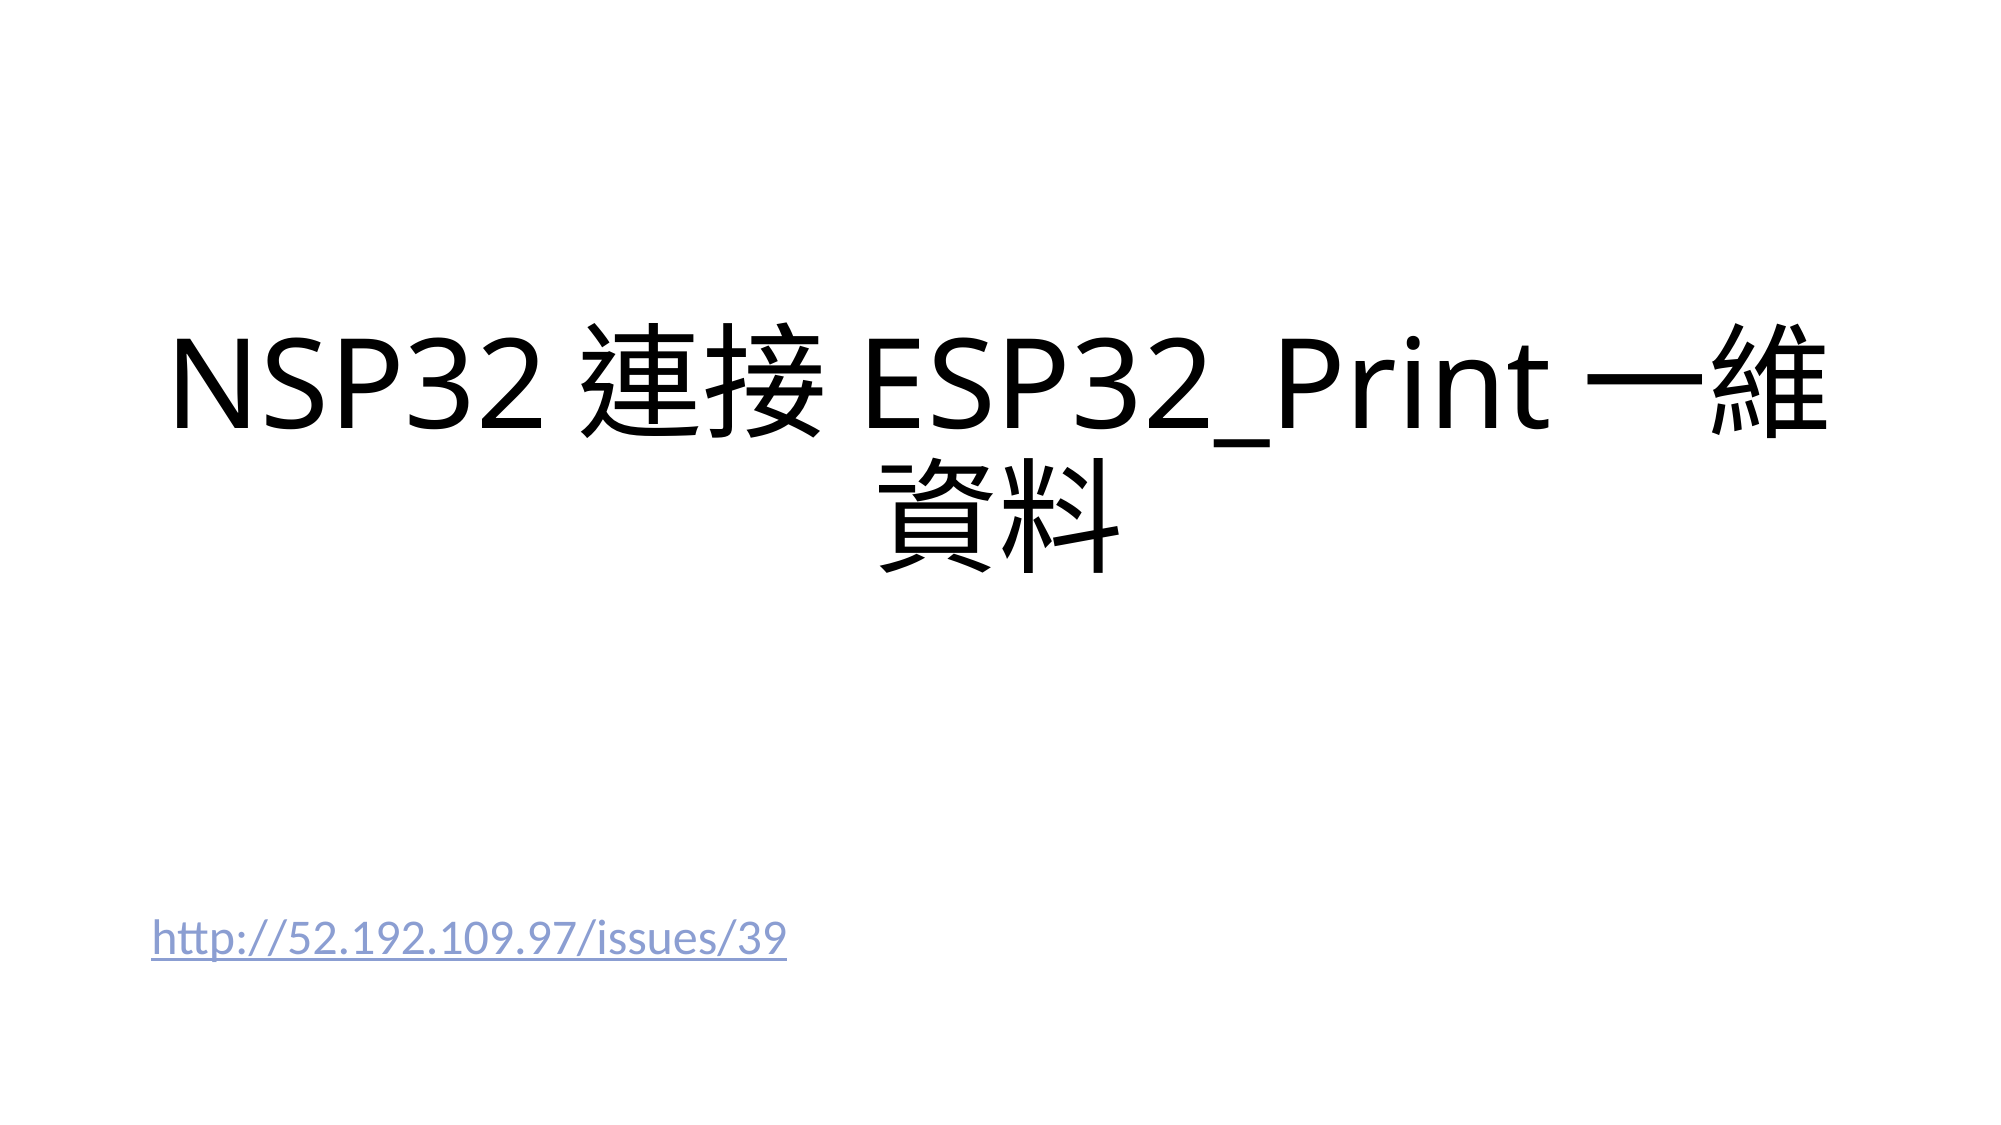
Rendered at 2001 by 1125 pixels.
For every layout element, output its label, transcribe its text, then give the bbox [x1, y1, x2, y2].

list http://52.192.109.97/issues/39 [136, 748, 1862, 1039]
title NSP32連接ESP32_Print一維資料 [136, 280, 1862, 748]
